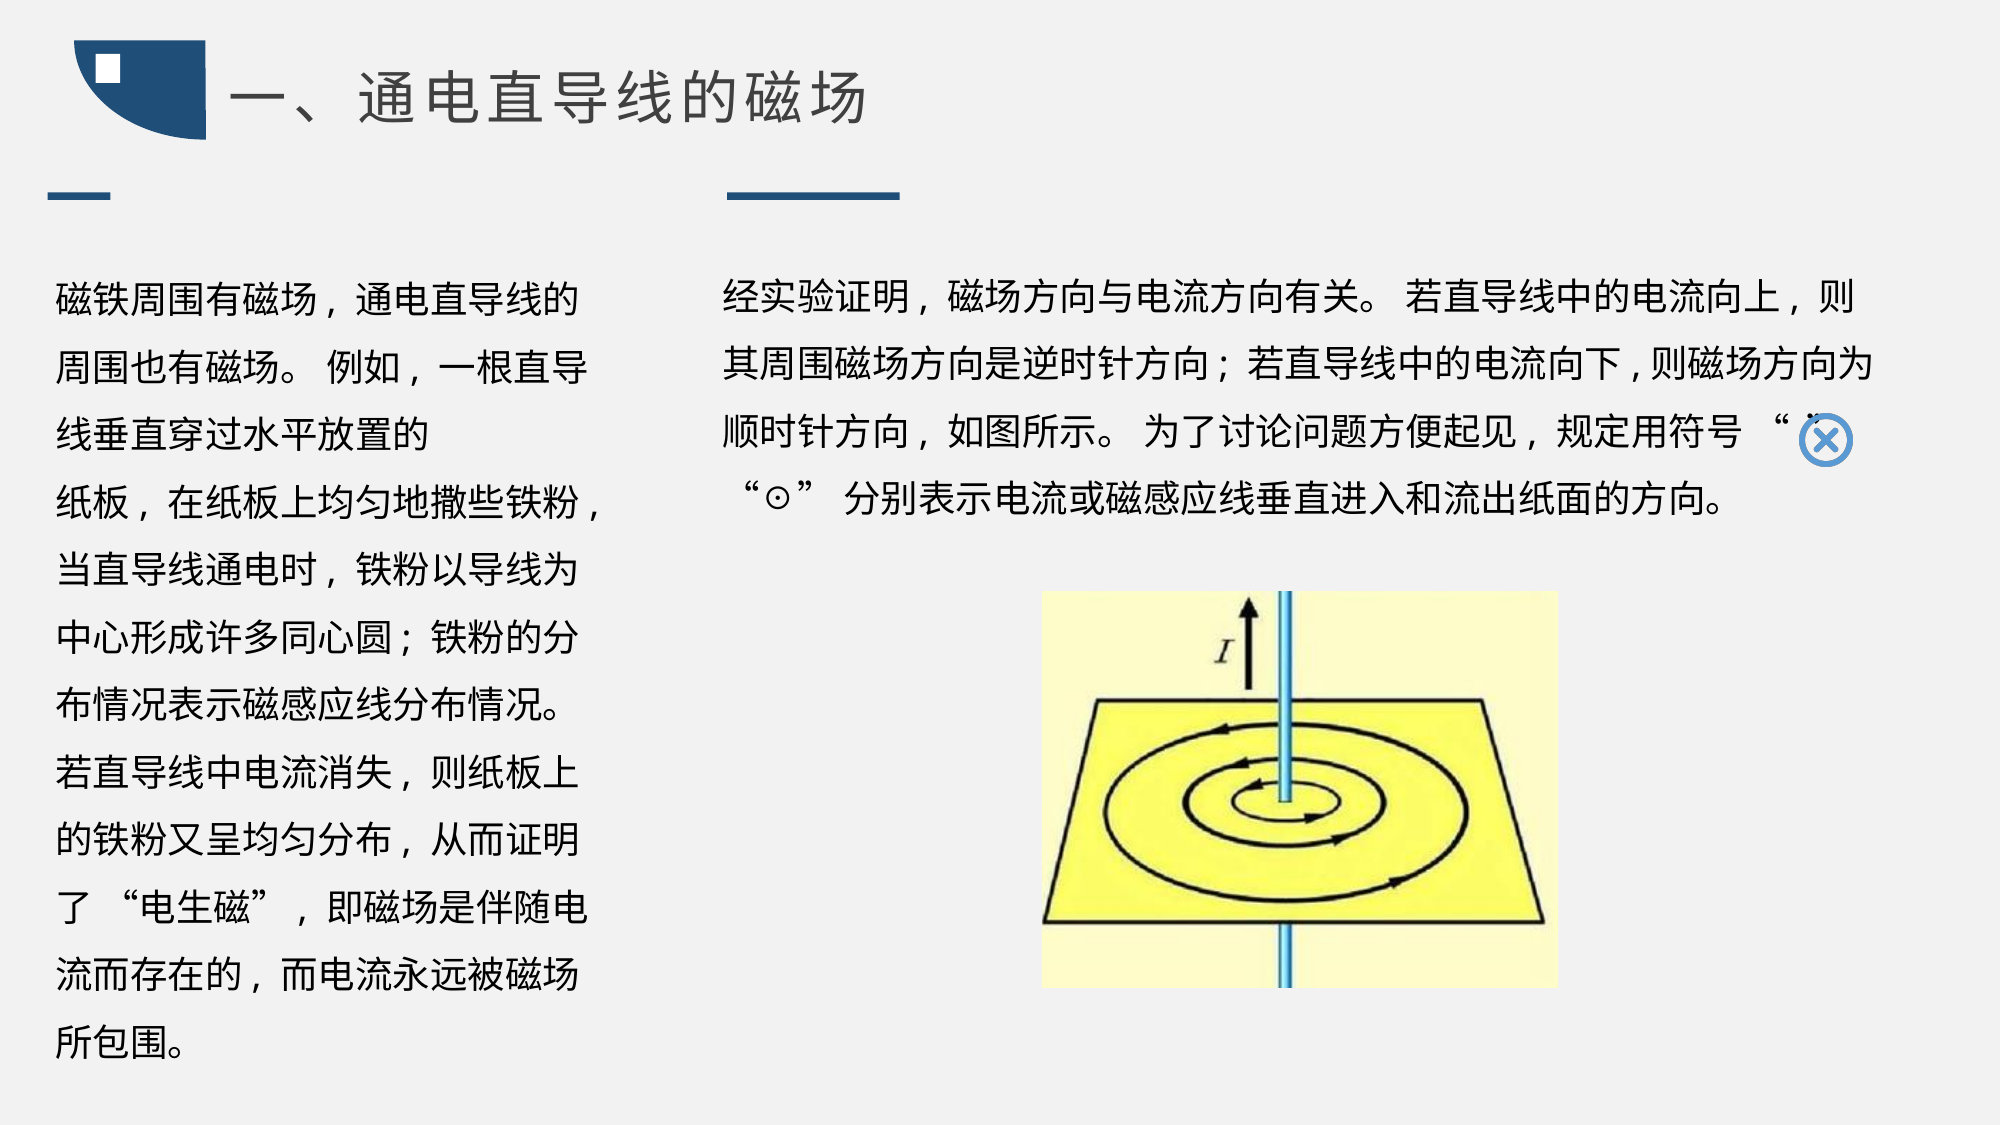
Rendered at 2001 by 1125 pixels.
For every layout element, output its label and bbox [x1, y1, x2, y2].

text_box [40, 192, 622, 1080]
picture [1799, 413, 1853, 467]
text_box [707, 192, 1893, 531]
text_box [74, 0, 914, 140]
picture [1041, 591, 1559, 988]
